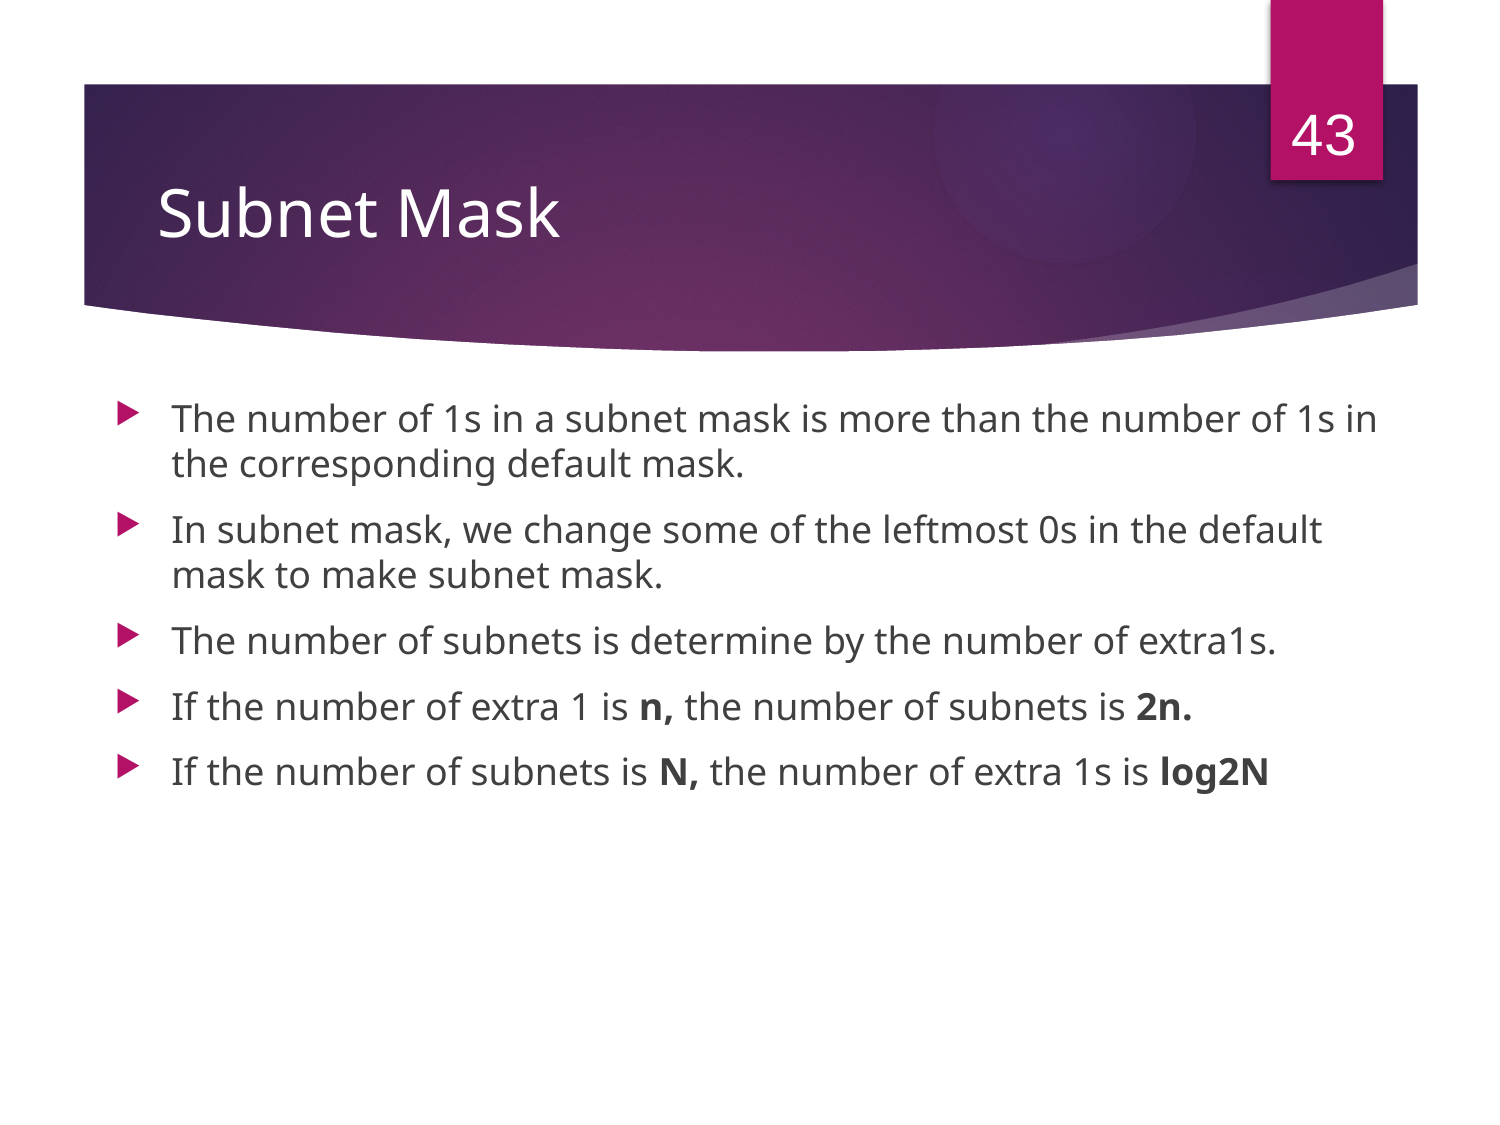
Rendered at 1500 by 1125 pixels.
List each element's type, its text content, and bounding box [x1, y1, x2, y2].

slide_number 43 [1259, 48, 1390, 175]
list The number of 1s in a subnet mask is more than the number of 1s in the corresponding default mask. In subnet mask, we change some of the leftmost 0s in the default mask to make subnet mask. The number of subnets is determine by the number of extra1s. If the number of extra 1 is n, the number of subnets is 2n. If the number of subnets is N, the number of extra 1s is log2N [99, 387, 1413, 900]
title Subnet Mask [142, 152, 1183, 269]
